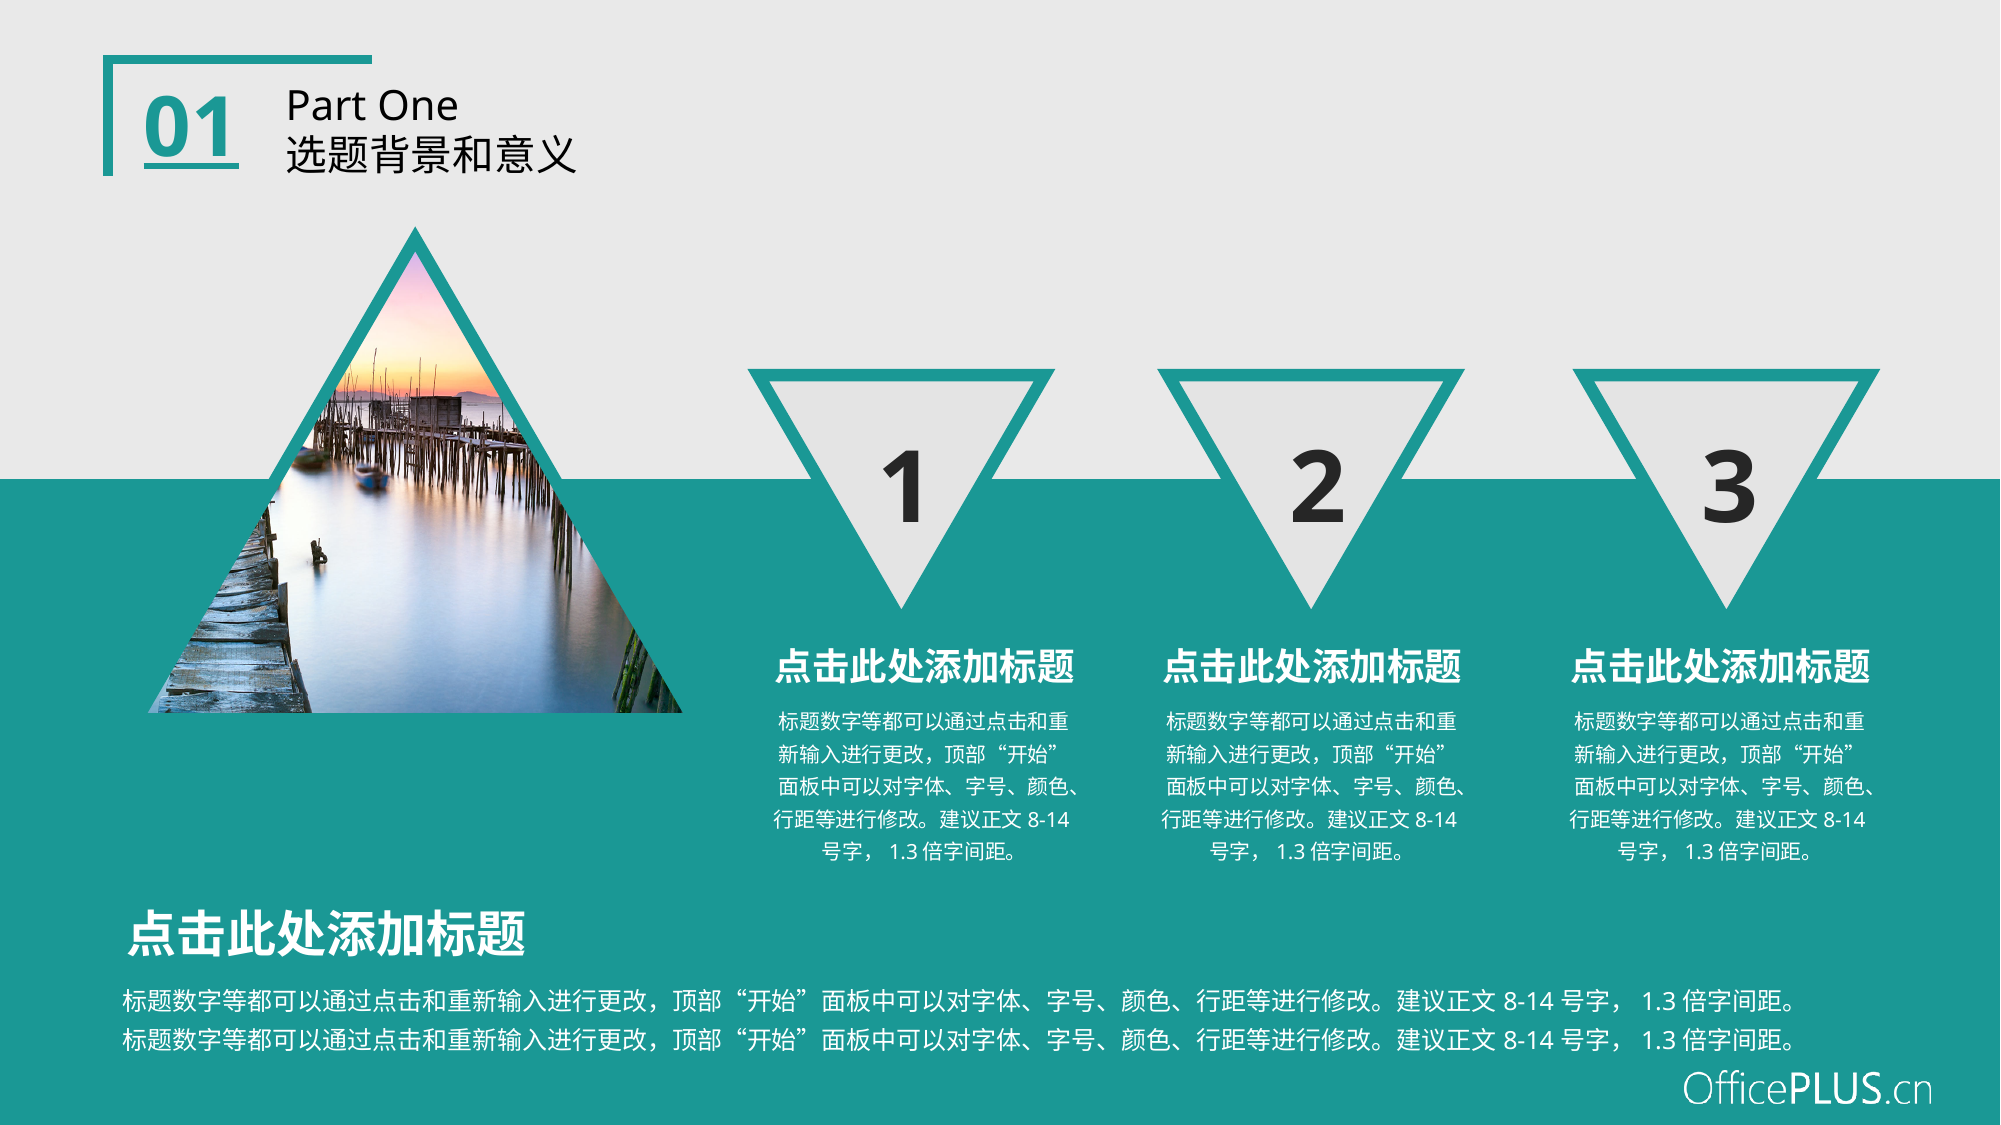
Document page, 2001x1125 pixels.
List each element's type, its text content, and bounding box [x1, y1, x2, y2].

text_box 点击此处添加标题 [1147, 635, 1478, 694]
text_box [1581, 374, 1872, 624]
text_box 点击此处添加标题 [1555, 635, 1886, 694]
text_box 点击此处添加标题 [759, 635, 1090, 694]
text_box [134, 236, 696, 721]
text_box 3 [1687, 415, 1775, 550]
text_box 01 [128, 66, 271, 181]
text_box [1166, 374, 1456, 624]
picture [1684, 1070, 1931, 1104]
text_box [0, 478, 2000, 1125]
text_box 标题数字等都可以通过点击和重新输入进行更改，顶部“开始”面板中可以对字体、字号、颜色、行距等进行修改。建议正文8-14号字，1.3倍字间距。 标题数字等都可以通过点击和重新输入进行更改，顶部“开始”面板中可以对字体、字号、颜色、行距等进行修改。建议正文8-14号字，1.3倍字间距。 [107, 969, 1931, 1062]
text_box Part One 选题背景和意义 [270, 71, 631, 186]
text_box 1 [862, 415, 950, 550]
text_box 标题数字等都可以通过点击和重新输入进行更改，顶部“开始”面板中可以对字体、字号、颜色、行距等进行修改。建议正文8-14号字，1.3倍字间距。 [1552, 694, 1888, 871]
text_box 标题数字等都可以通过点击和重新输入进行更改，顶部“开始”面板中可以对字体、字号、颜色、行距等进行修改。建议正文8-14号字，1.3倍字间距。 [1144, 694, 1479, 871]
text_box 2 [1275, 415, 1362, 550]
text_box [756, 374, 1047, 624]
text_box 标题数字等都可以通过点击和重新输入进行更改，顶部“开始”面板中可以对字体、字号、颜色、行距等进行修改。建议正文8-14号字，1.3倍字间距。 [756, 694, 1092, 871]
text_box 点击此处添加标题 [111, 895, 542, 969]
